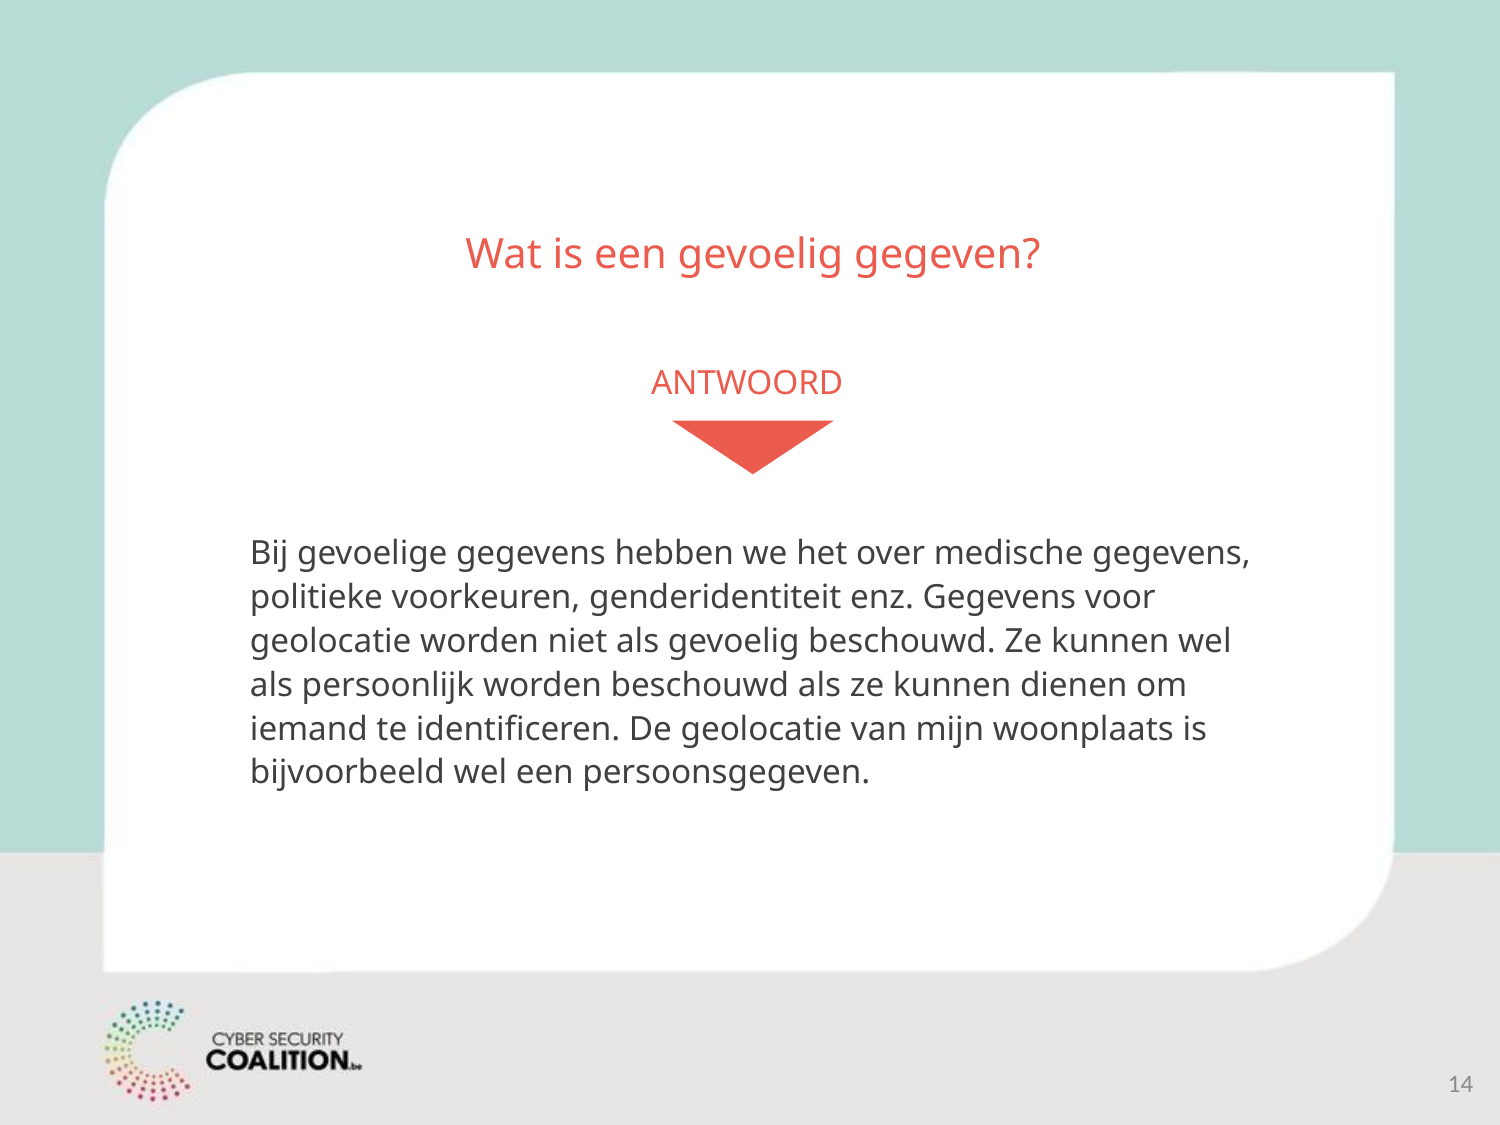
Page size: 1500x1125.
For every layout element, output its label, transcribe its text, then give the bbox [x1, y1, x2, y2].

list Bij gevoelige gegevens hebben we het over medische gegevens, politieke voorkeuren, genderidentiteit enz. Gegevens voor geolocatie worden niet als gevoelig beschouwd. Ze kunnen wel als persoonlijk worden beschouwd als ze kunnen dienen om iemand te identificeren. De geolocatie van mijn woonplaats is bijvoorbeeld wel een persoonsgegeven. [235, 519, 1271, 850]
text_box [671, 420, 834, 475]
text_box ANTWOORD [626, 353, 869, 409]
title Wat is een gevoelig gegeven? [172, 200, 1334, 354]
picture [0, 0, 1500, 1125]
slide_number ‹#› [1425, 1052, 1497, 1112]
